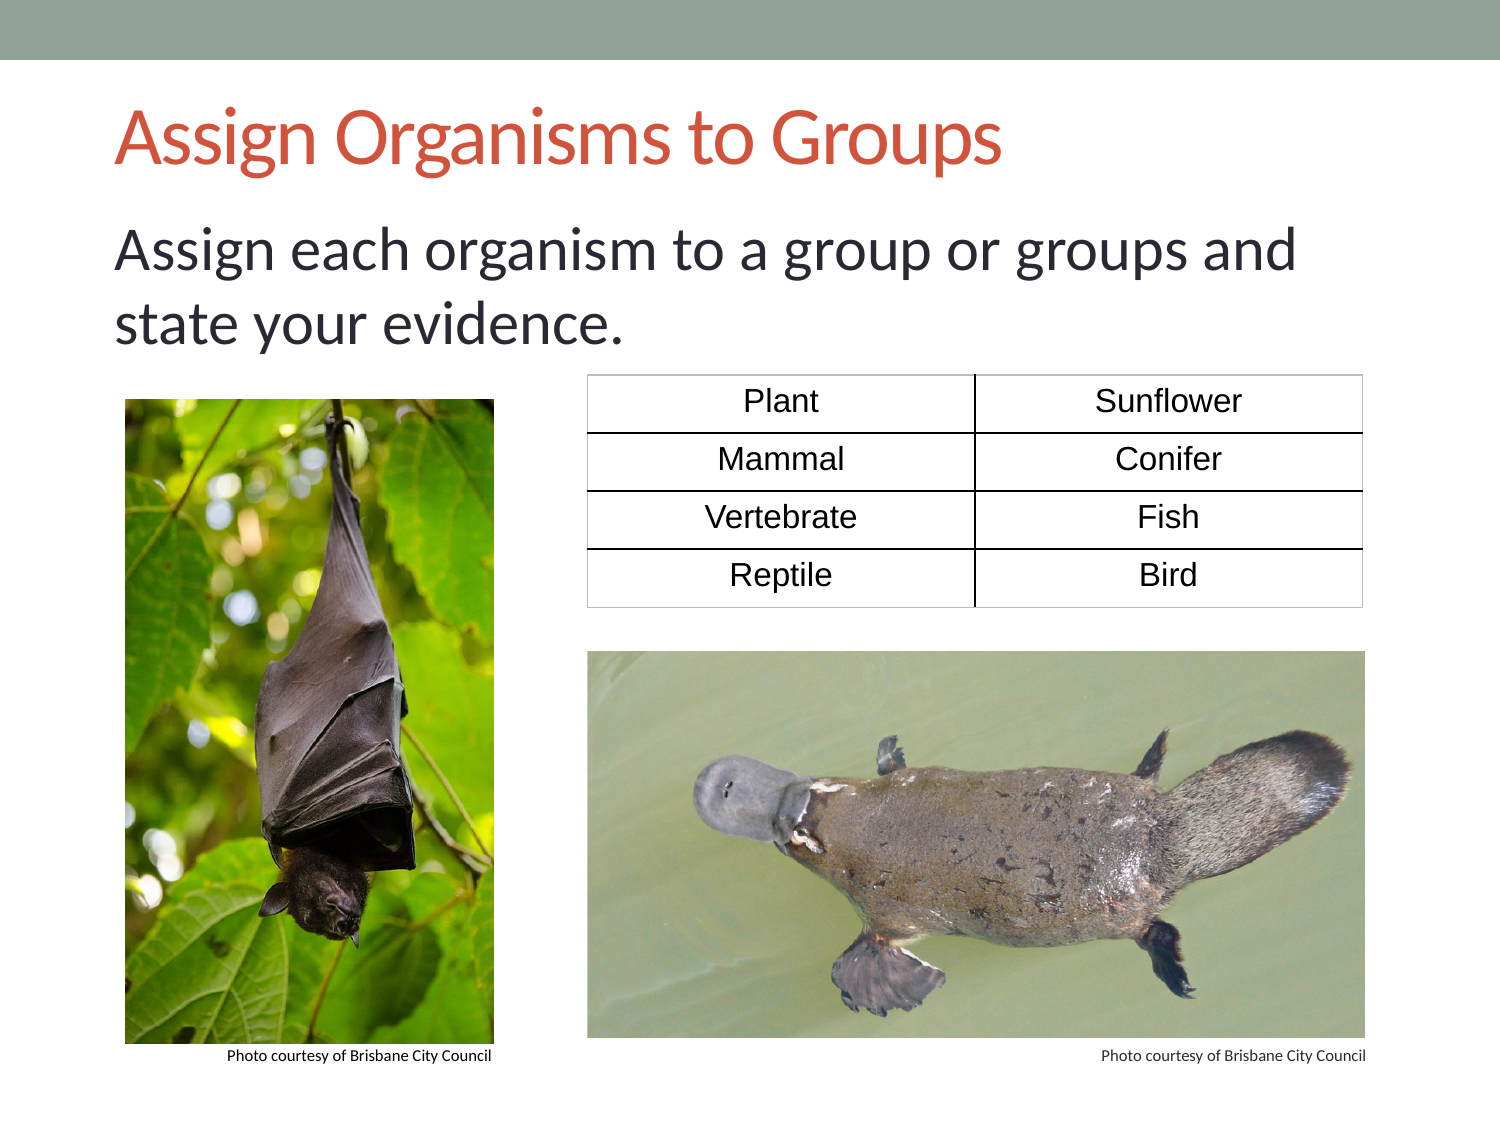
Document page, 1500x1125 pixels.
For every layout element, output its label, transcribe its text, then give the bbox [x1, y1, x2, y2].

text_box Photo courtesy of Brisbane City Council [1079, 1037, 1382, 1073]
table_cell Vertebrate [588, 492, 974, 548]
table_cell Mammal [588, 434, 974, 490]
text_box Assign each organism to a group or groups and state your evidence. [99, 199, 1438, 363]
table_header Sunflower [976, 376, 1362, 432]
table_header Plant [588, 376, 974, 432]
table_cell Fish [976, 492, 1362, 548]
text_box Photo courtesy of Brisbane City Council [212, 1037, 513, 1073]
table_cell Bird [976, 550, 1362, 607]
title Assign Organisms to Groups [99, 50, 1425, 213]
picture [587, 650, 1366, 1038]
table_cell Reptile [588, 550, 974, 607]
table_cell Conifer [976, 434, 1362, 490]
picture [124, 399, 494, 1044]
